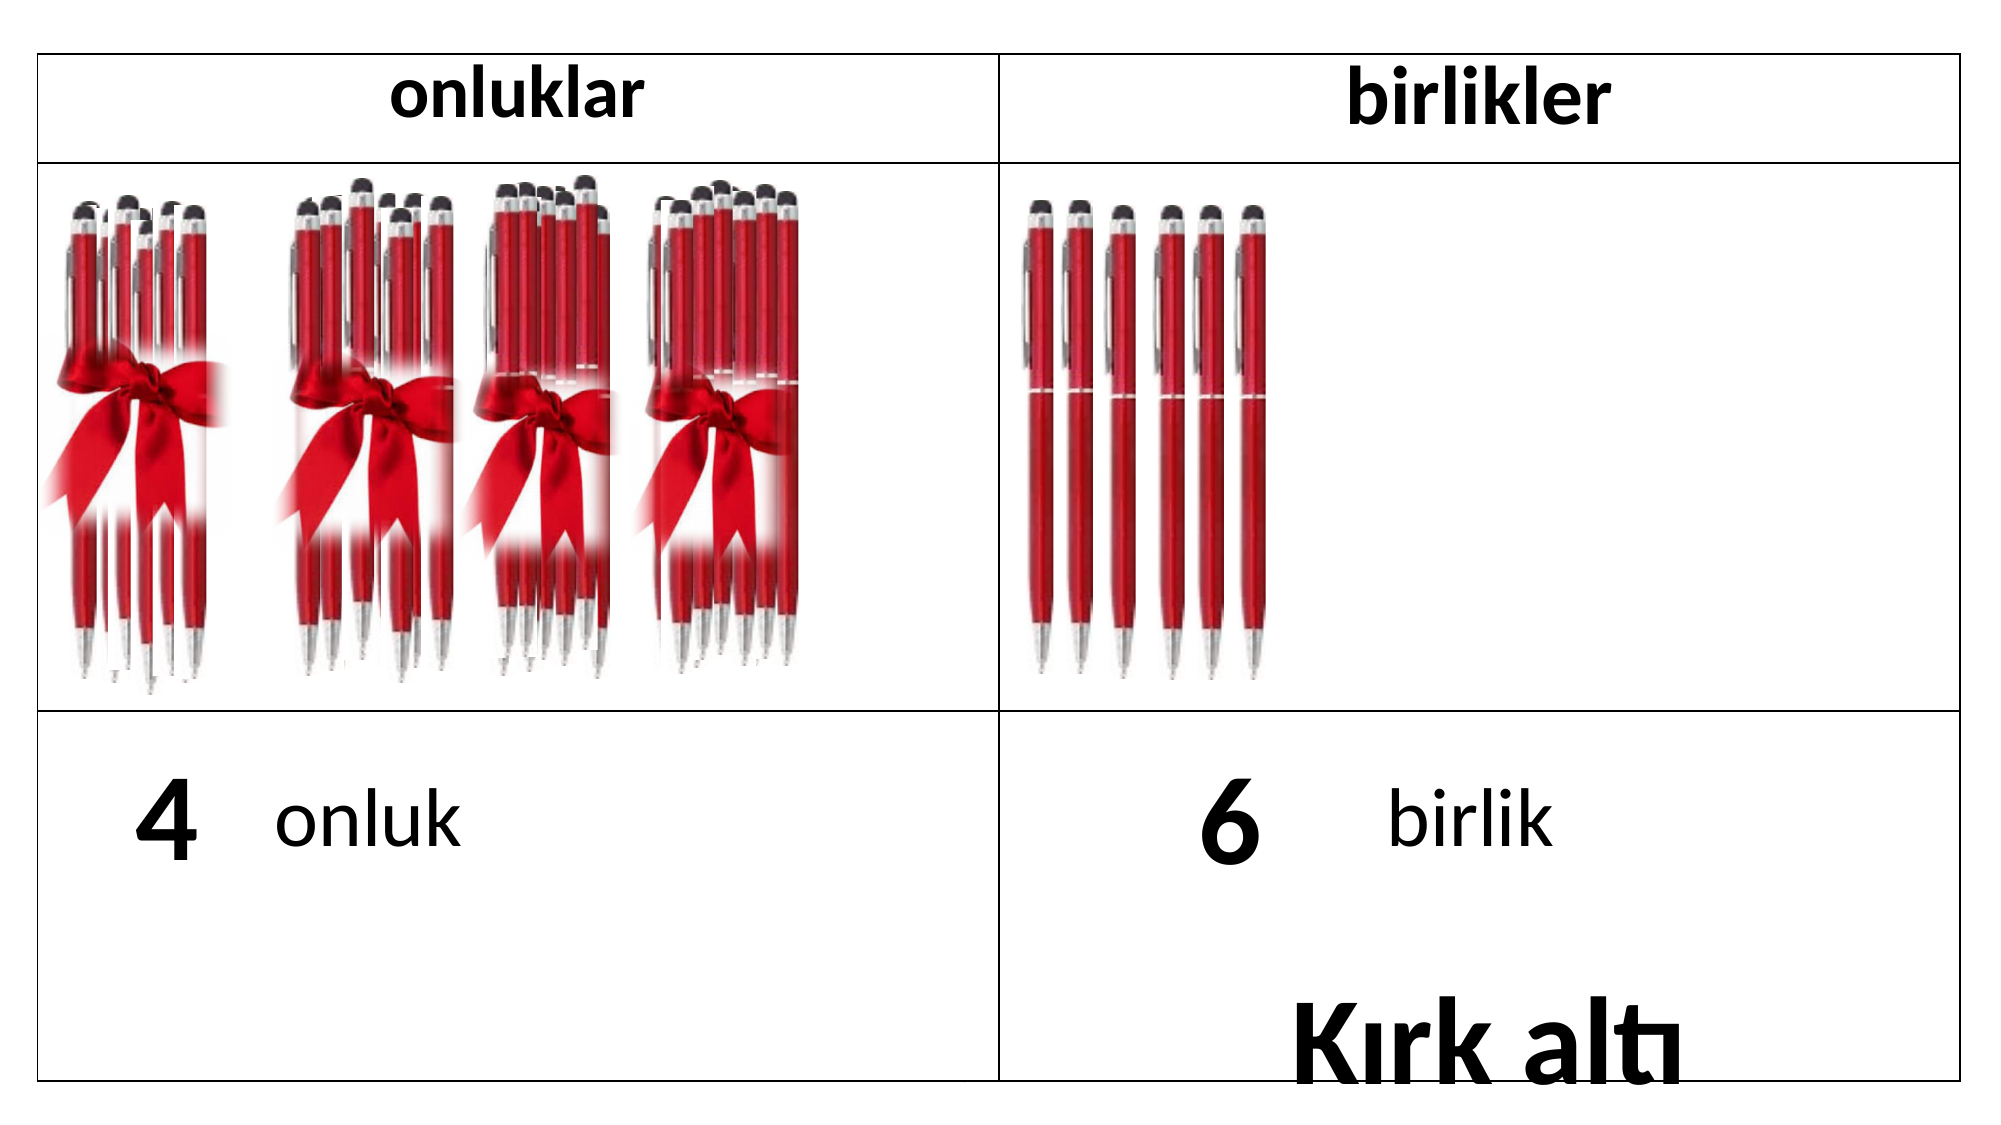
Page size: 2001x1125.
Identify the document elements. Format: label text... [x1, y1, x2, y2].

picture [628, 180, 799, 674]
picture [1152, 205, 1185, 680]
picture [1233, 205, 1266, 680]
text_box Kırk altı [1276, 952, 1919, 1117]
picture [1060, 199, 1093, 674]
text_box onluk [259, 755, 497, 871]
text_box 4 [120, 727, 245, 893]
footer Kazım KAT [662, 1042, 1276, 1103]
picture [1103, 205, 1136, 679]
text_box 6 [1183, 732, 1371, 898]
picture [270, 175, 625, 683]
picture [1021, 199, 1054, 674]
picture [1191, 205, 1224, 680]
table_cell [1000, 712, 1959, 1080]
table_cell [38, 712, 998, 1080]
table_cell [38, 164, 998, 710]
table_header onluklar [38, 55, 998, 162]
table_cell [1000, 164, 1959, 710]
picture [37, 195, 234, 695]
table_header birlikler [1000, 55, 1959, 162]
text_box birlik [1371, 755, 1569, 871]
